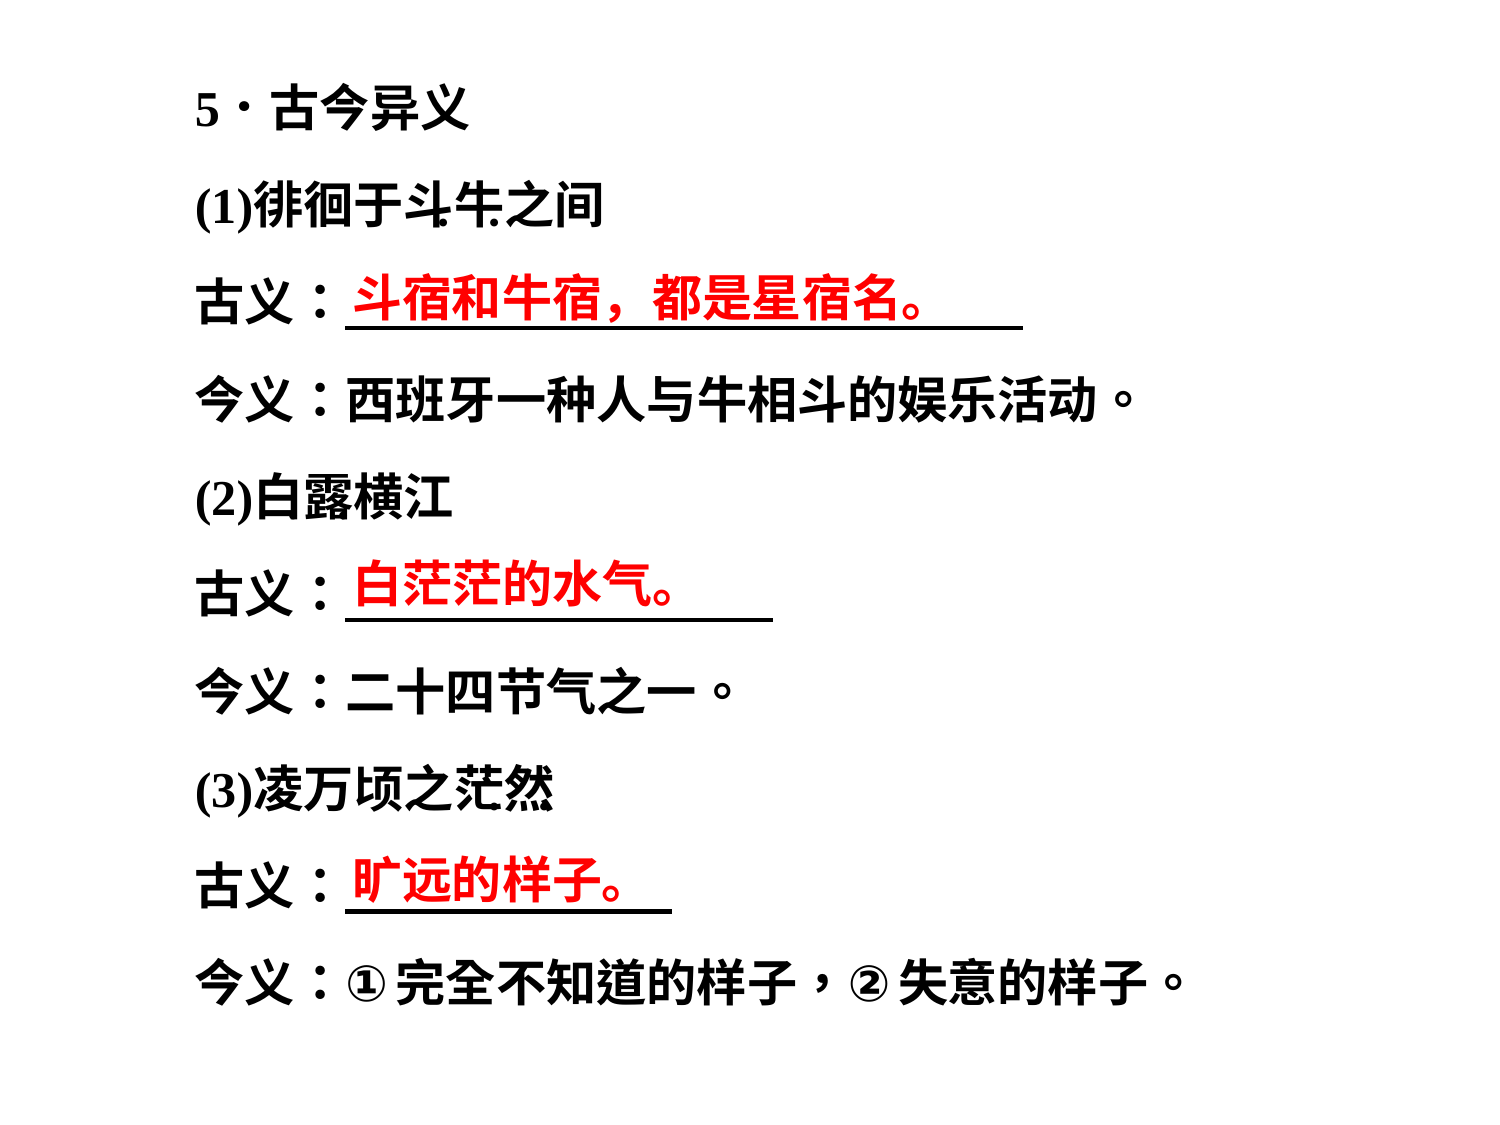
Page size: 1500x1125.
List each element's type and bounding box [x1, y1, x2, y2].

text_box [93, 75, 1406, 1049]
